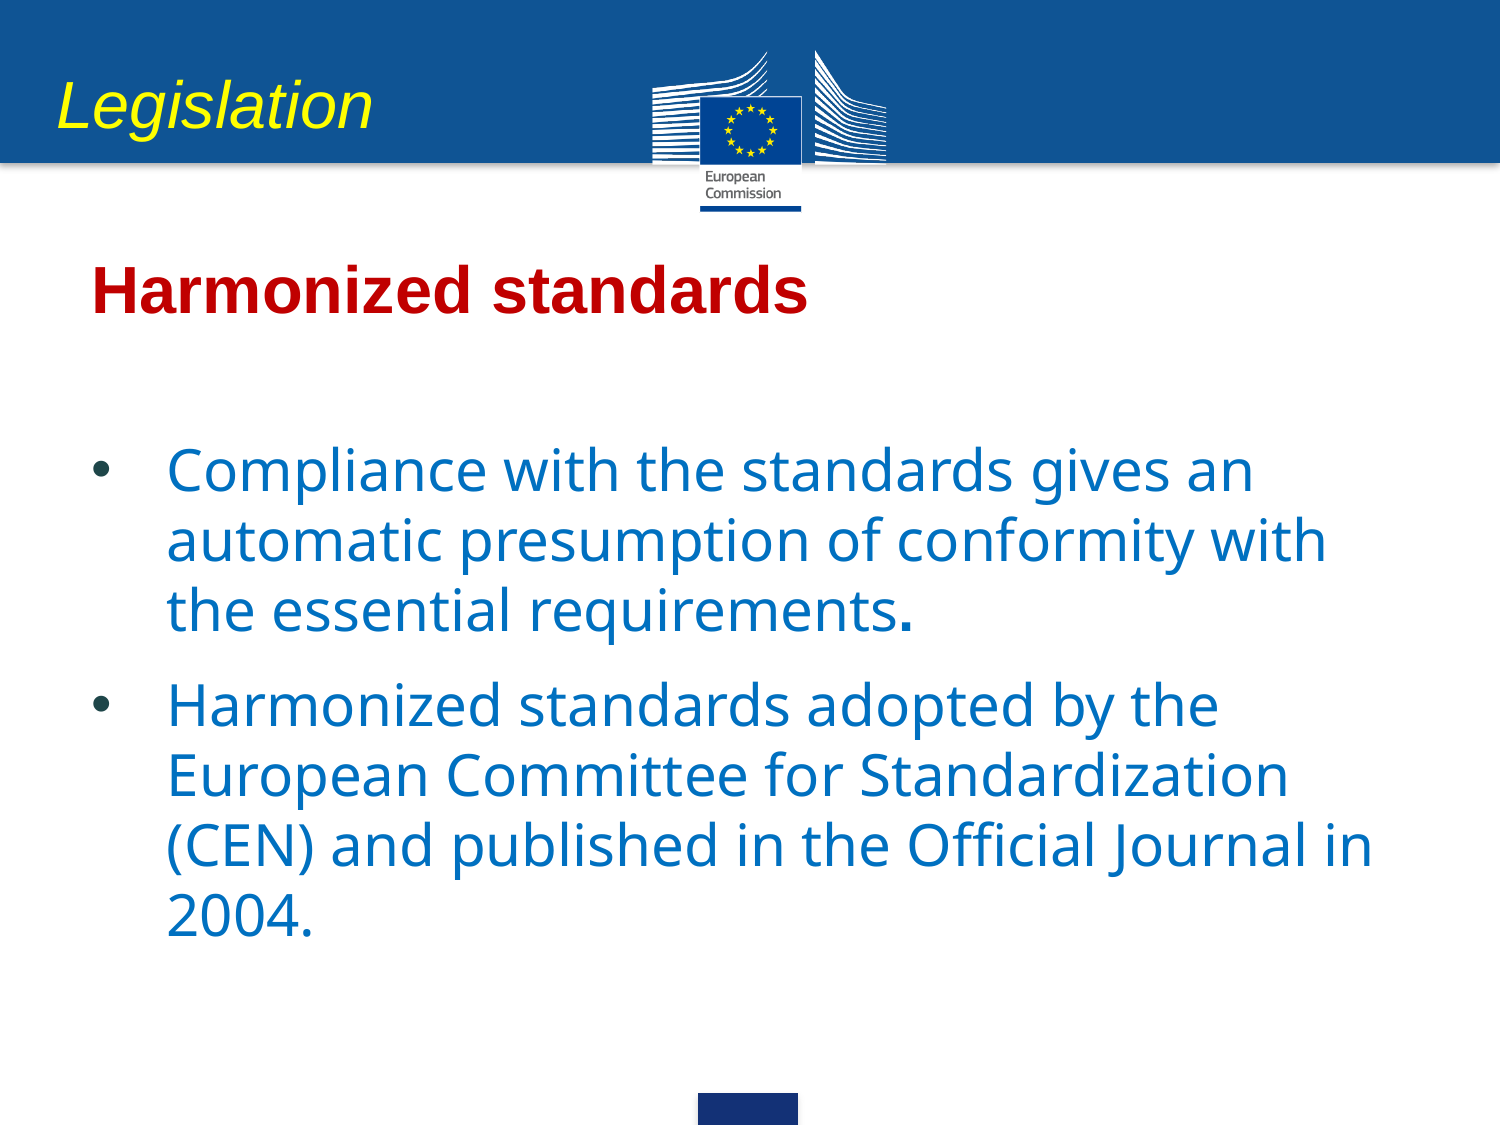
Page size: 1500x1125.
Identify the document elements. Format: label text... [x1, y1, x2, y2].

text_box Harmonized standards Compliance with the standards gives an automatic presumption of conformity with the essential requirements. Harmonized standards adopted by the European Committee for Standardization (CEN) and published in the Official Journal in 2004. [76, 239, 1427, 965]
text_box Legislation [41, 54, 432, 150]
